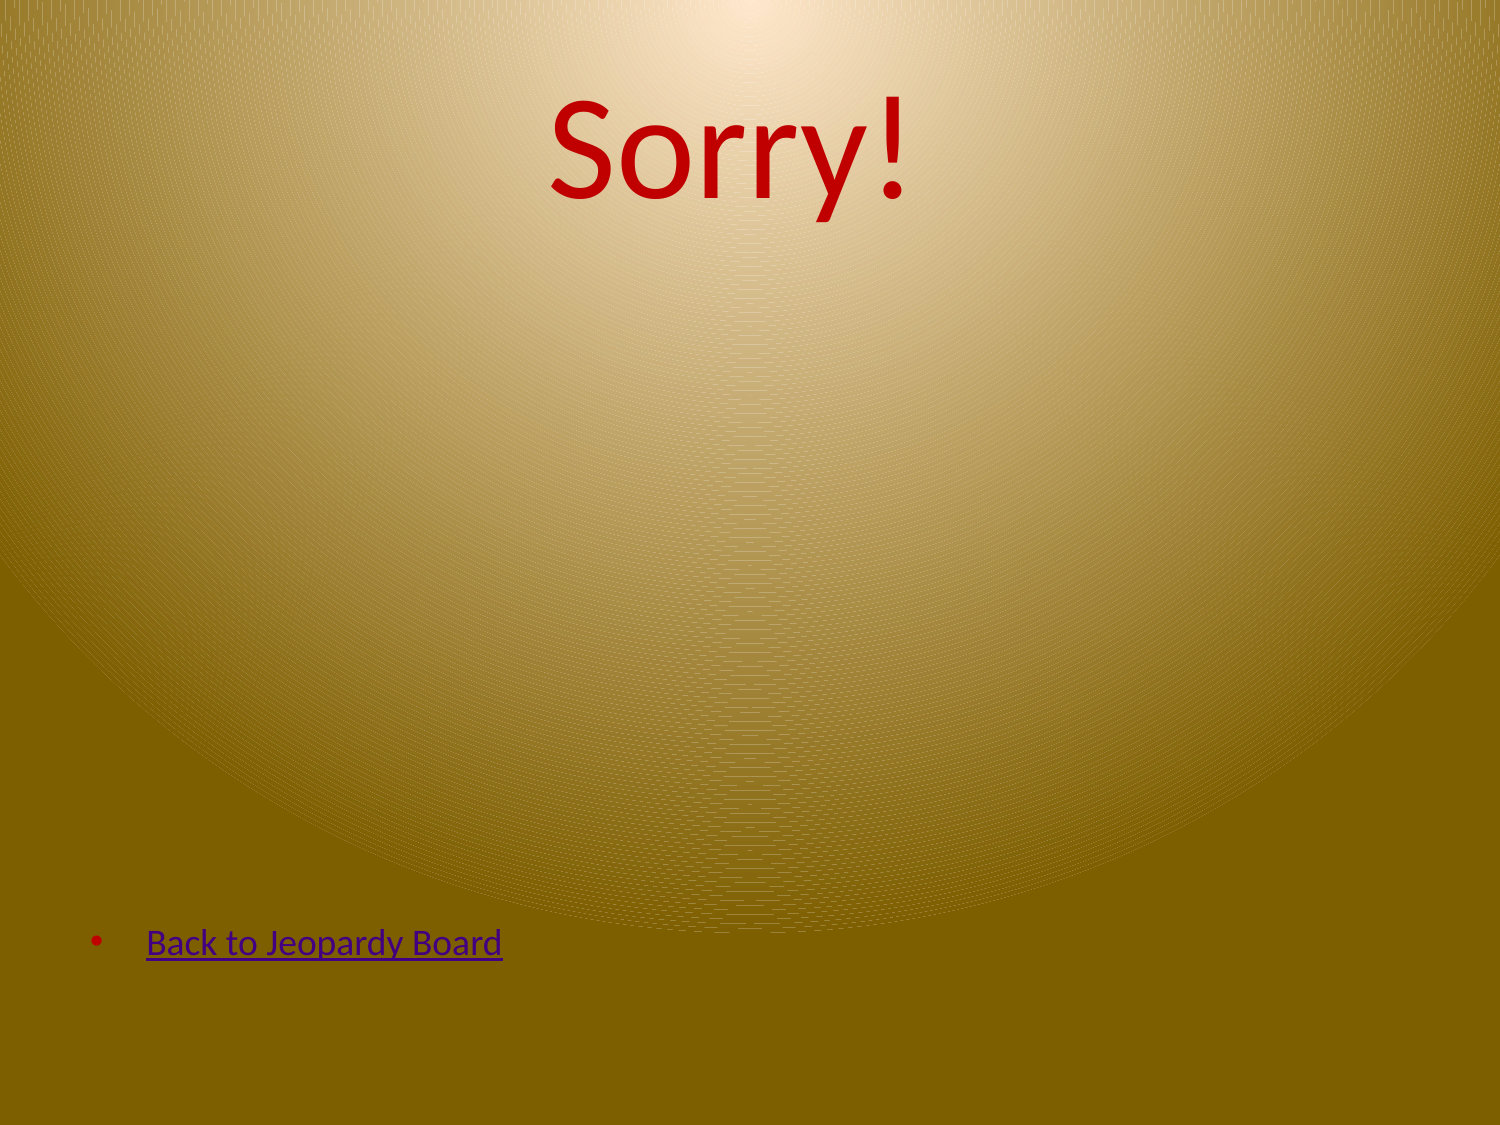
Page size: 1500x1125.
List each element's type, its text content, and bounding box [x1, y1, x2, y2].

title Sorry! [75, 45, 1425, 233]
list Back to Jeopardy Board [75, 262, 1425, 1005]
